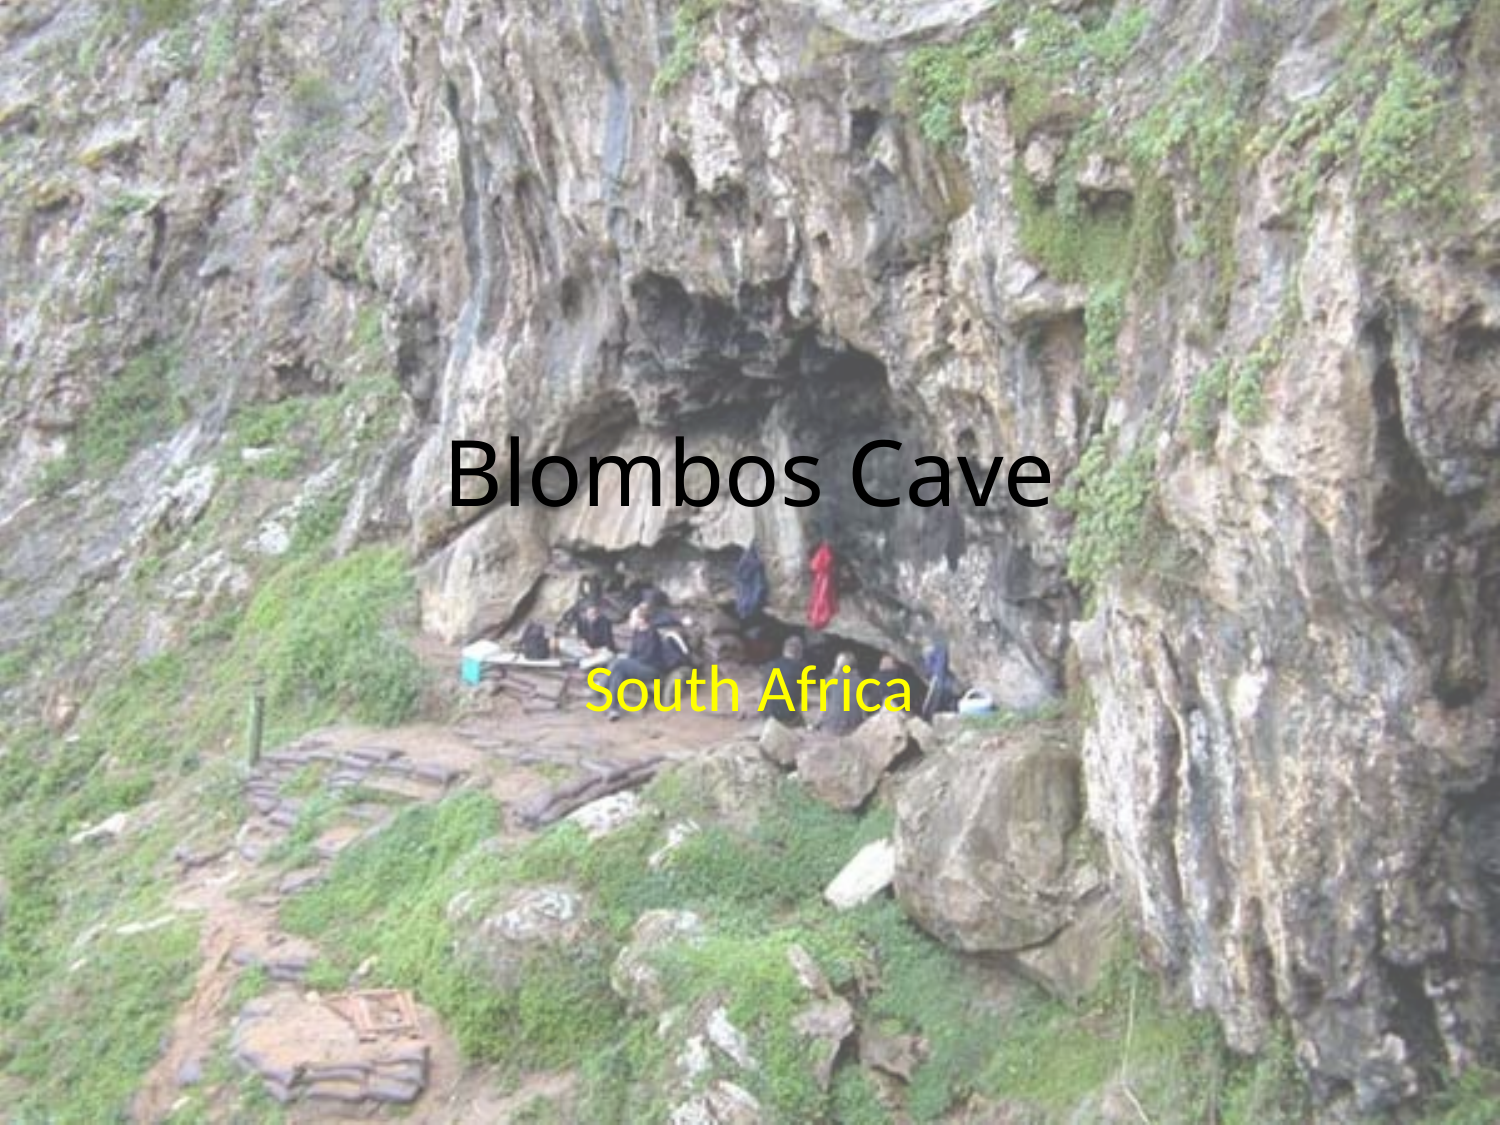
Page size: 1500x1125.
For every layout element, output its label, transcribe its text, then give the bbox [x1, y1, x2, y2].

subtitle South Africa [225, 637, 1275, 925]
title Blombos Cave [112, 349, 1388, 591]
